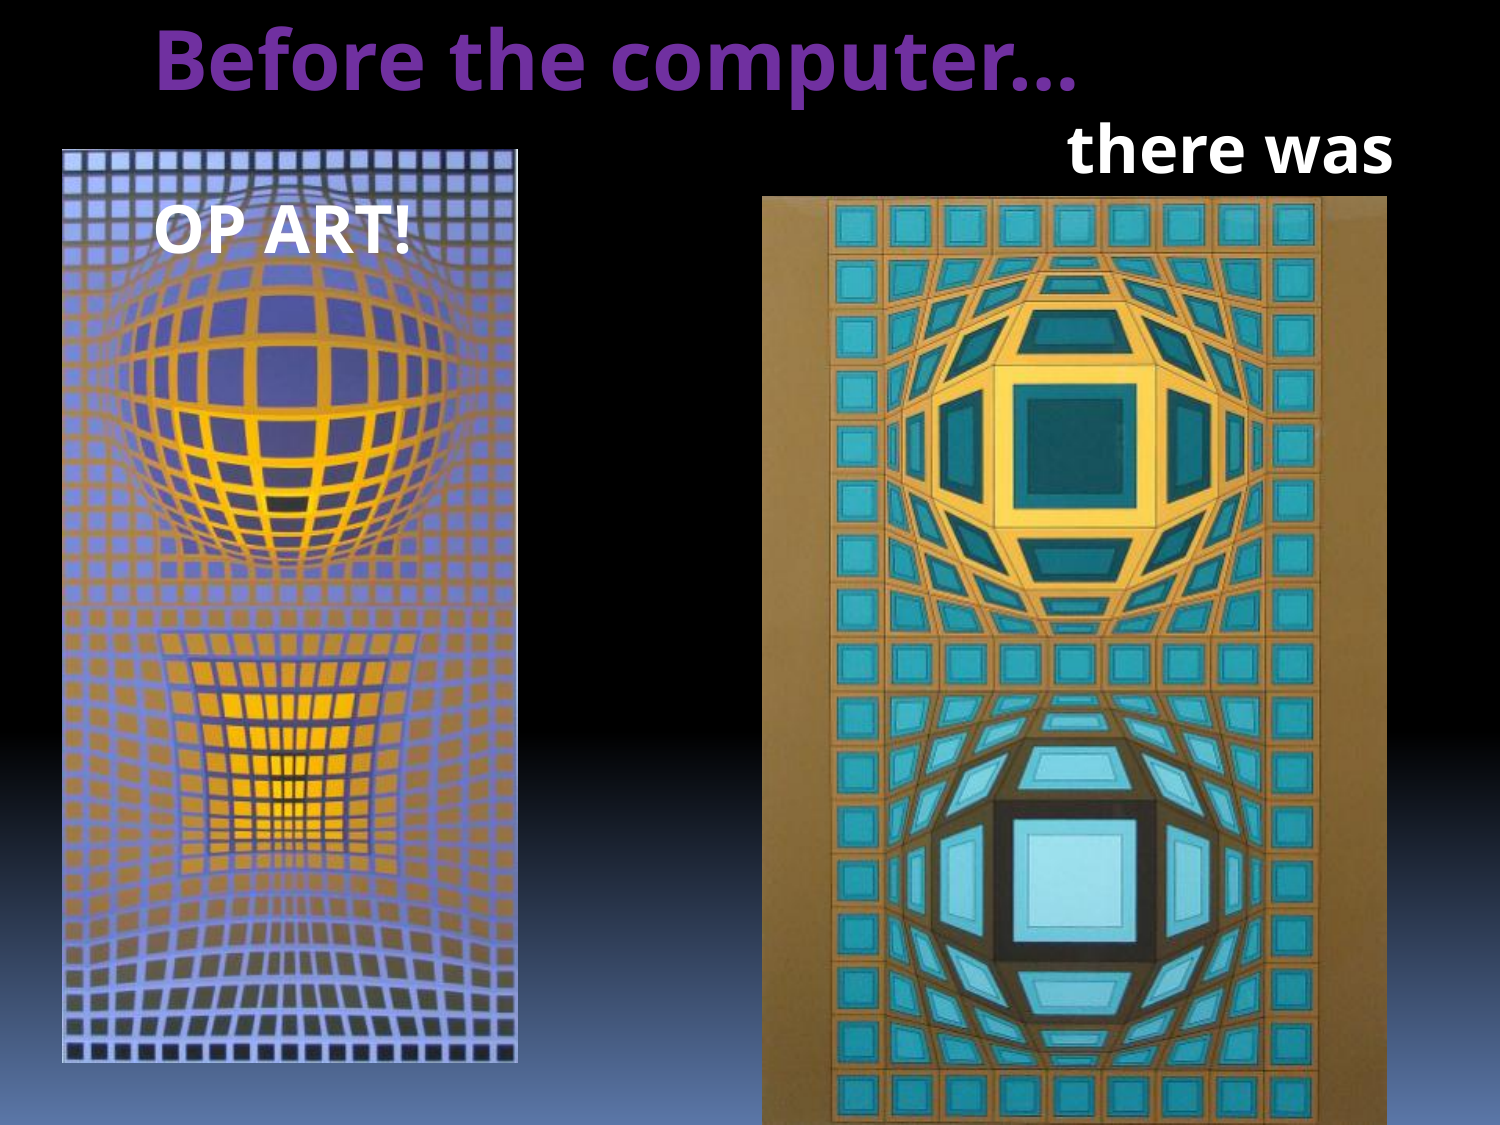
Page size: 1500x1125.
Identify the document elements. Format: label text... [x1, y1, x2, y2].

picture [62, 149, 519, 1063]
text_box Before the computer… there was OP ART! [137, 0, 1500, 275]
picture [762, 196, 1387, 1125]
